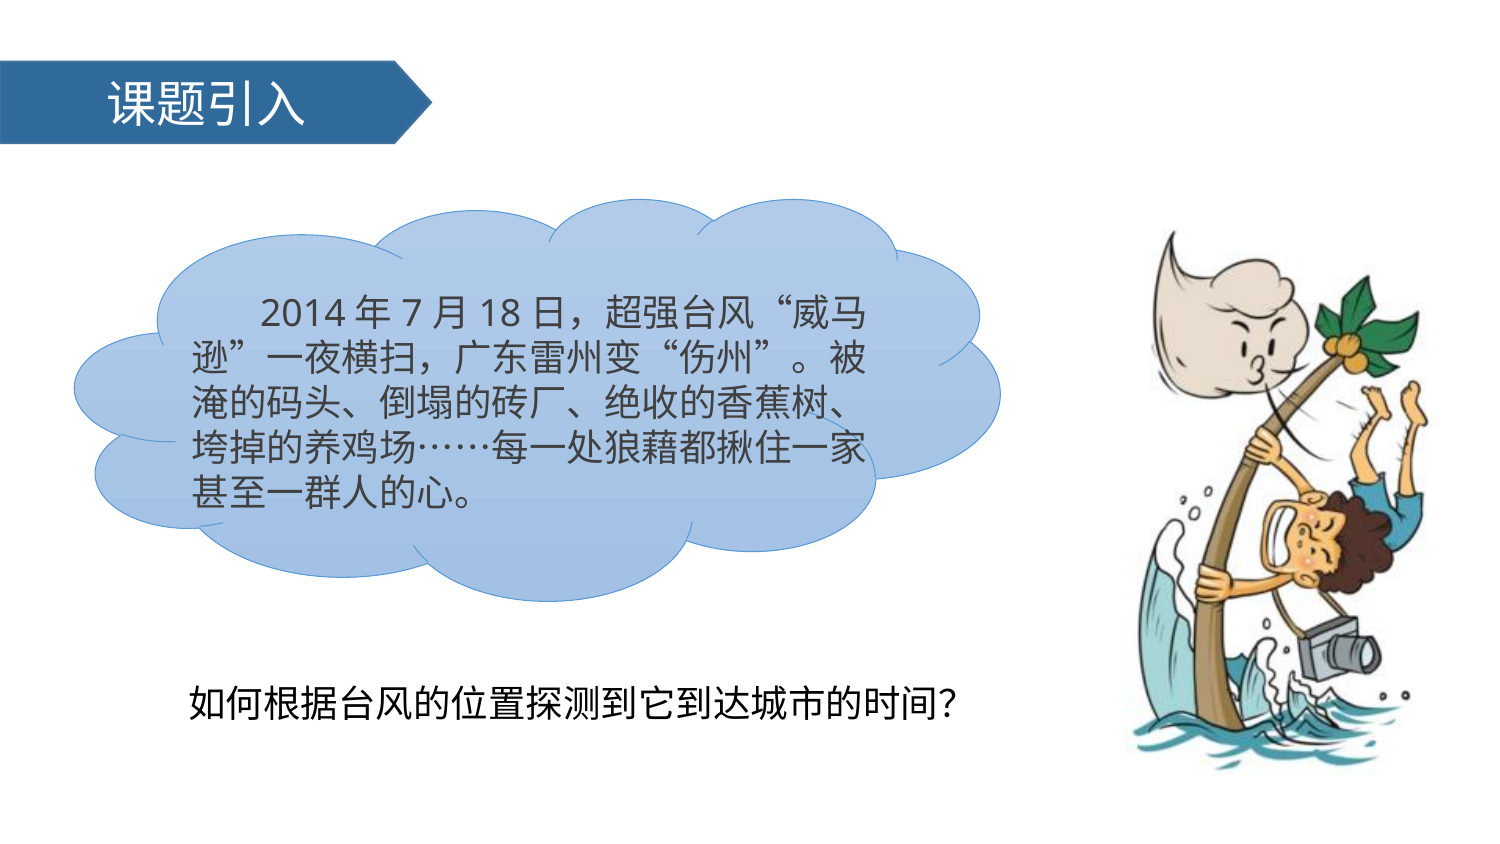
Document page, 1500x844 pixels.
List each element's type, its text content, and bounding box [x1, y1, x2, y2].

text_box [74, 198, 1000, 600]
text_box 课题引入 [0, 61, 432, 144]
picture [1099, 228, 1465, 775]
text_box 如何根据台风的位置探测到它到达城市的时间？ [177, 674, 1001, 732]
